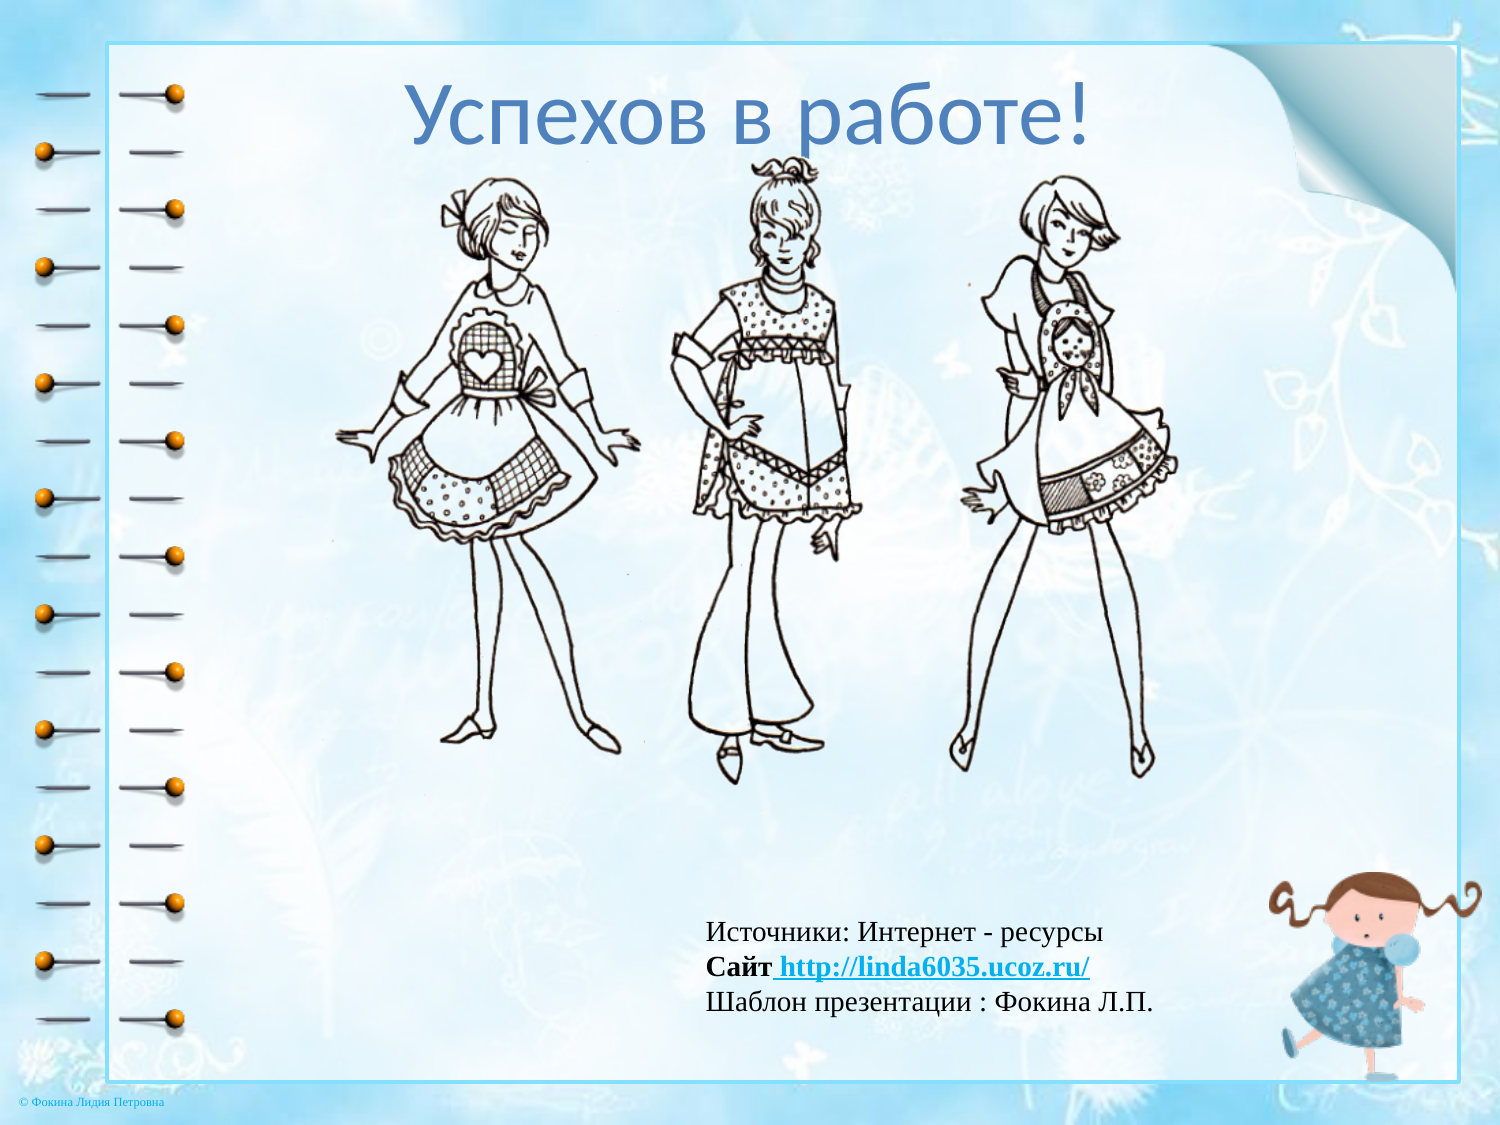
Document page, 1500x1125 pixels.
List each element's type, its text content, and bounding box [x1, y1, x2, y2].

title Успехов в работе! [75, 45, 1425, 233]
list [288, 151, 1211, 814]
text_box Источники: Интернет - ресурсы Сайт http://linda6035.ucoz.ru/ Шаблон презентации : Фокина Л.П. [690, 905, 1223, 1025]
picture [0, 0, 1500, 1125]
